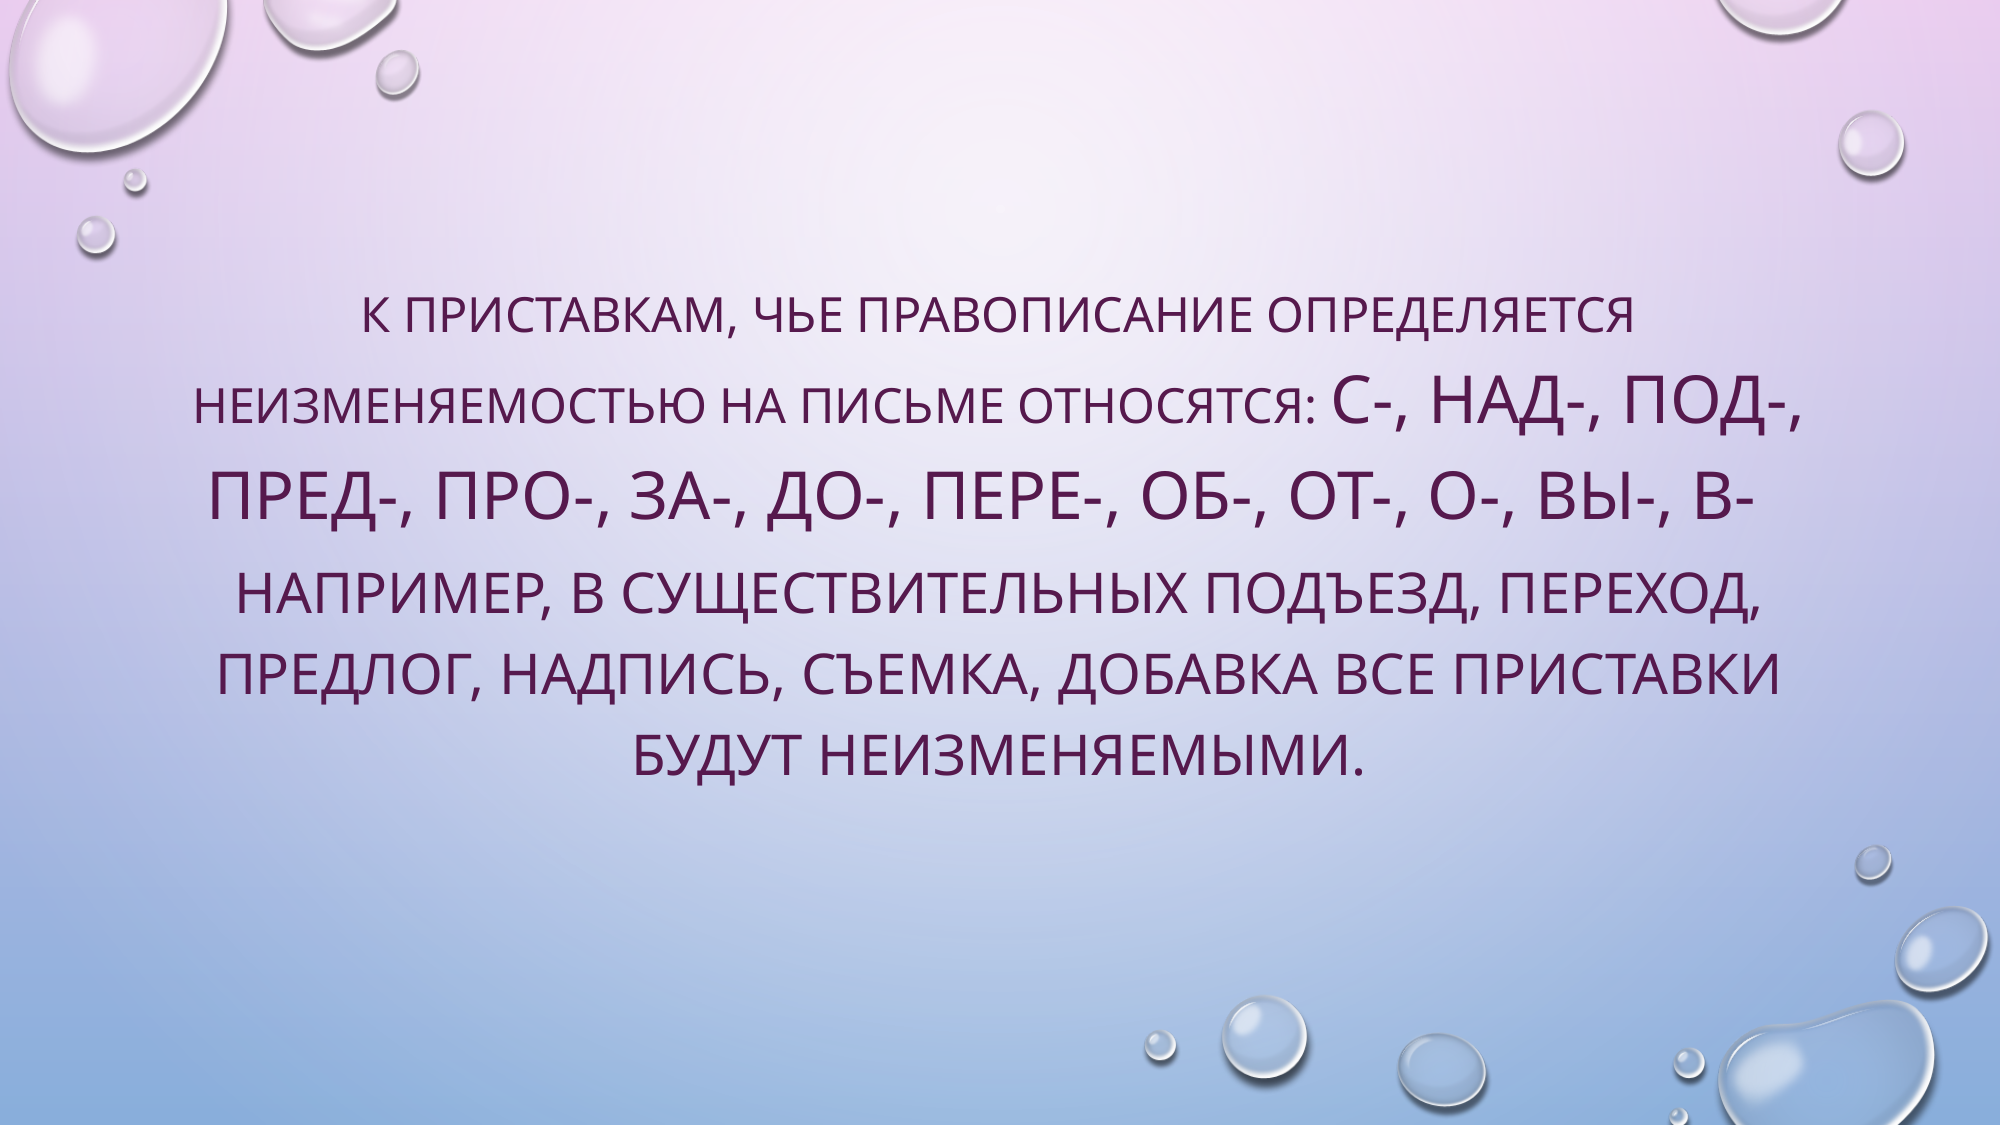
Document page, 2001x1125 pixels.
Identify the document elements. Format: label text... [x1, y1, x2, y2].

picture [0, 0, 2000, 1125]
list К приставкам, чье правописание определяется неизменяемостью на письме относятся: с-, над-, под-, пред-, про-, за-, до-, пере-, об-, от-, о-, вы-, в- Например, в существительных подъезд, переход, предлог, надпись, съемка, добавка все приставки будут неизменяемыми. [149, 264, 1848, 908]
